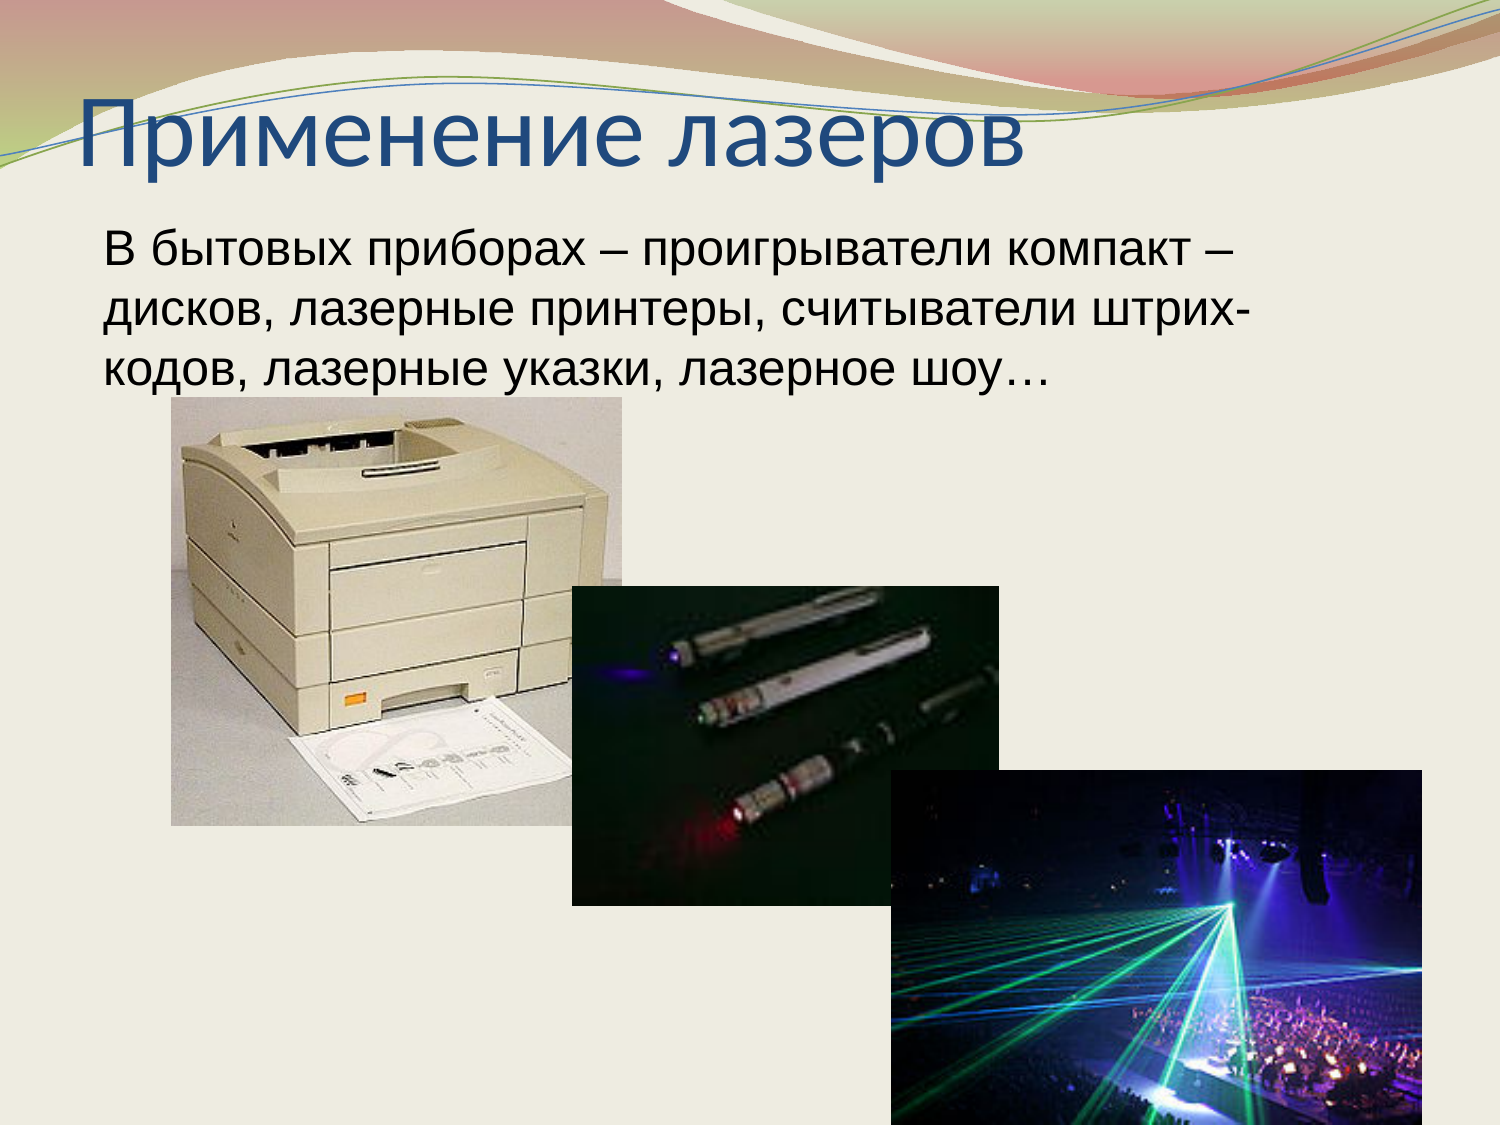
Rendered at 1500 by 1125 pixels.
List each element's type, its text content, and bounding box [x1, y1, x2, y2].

picture [170, 396, 1422, 1125]
title Применение лазеров [76, 0, 1440, 188]
text_box В бытовых приборах – проигрыватели компакт –дисков, лазерные принтеры, считыватели штрих-кодов, лазерные указки, лазерное шоу… [88, 208, 1270, 403]
